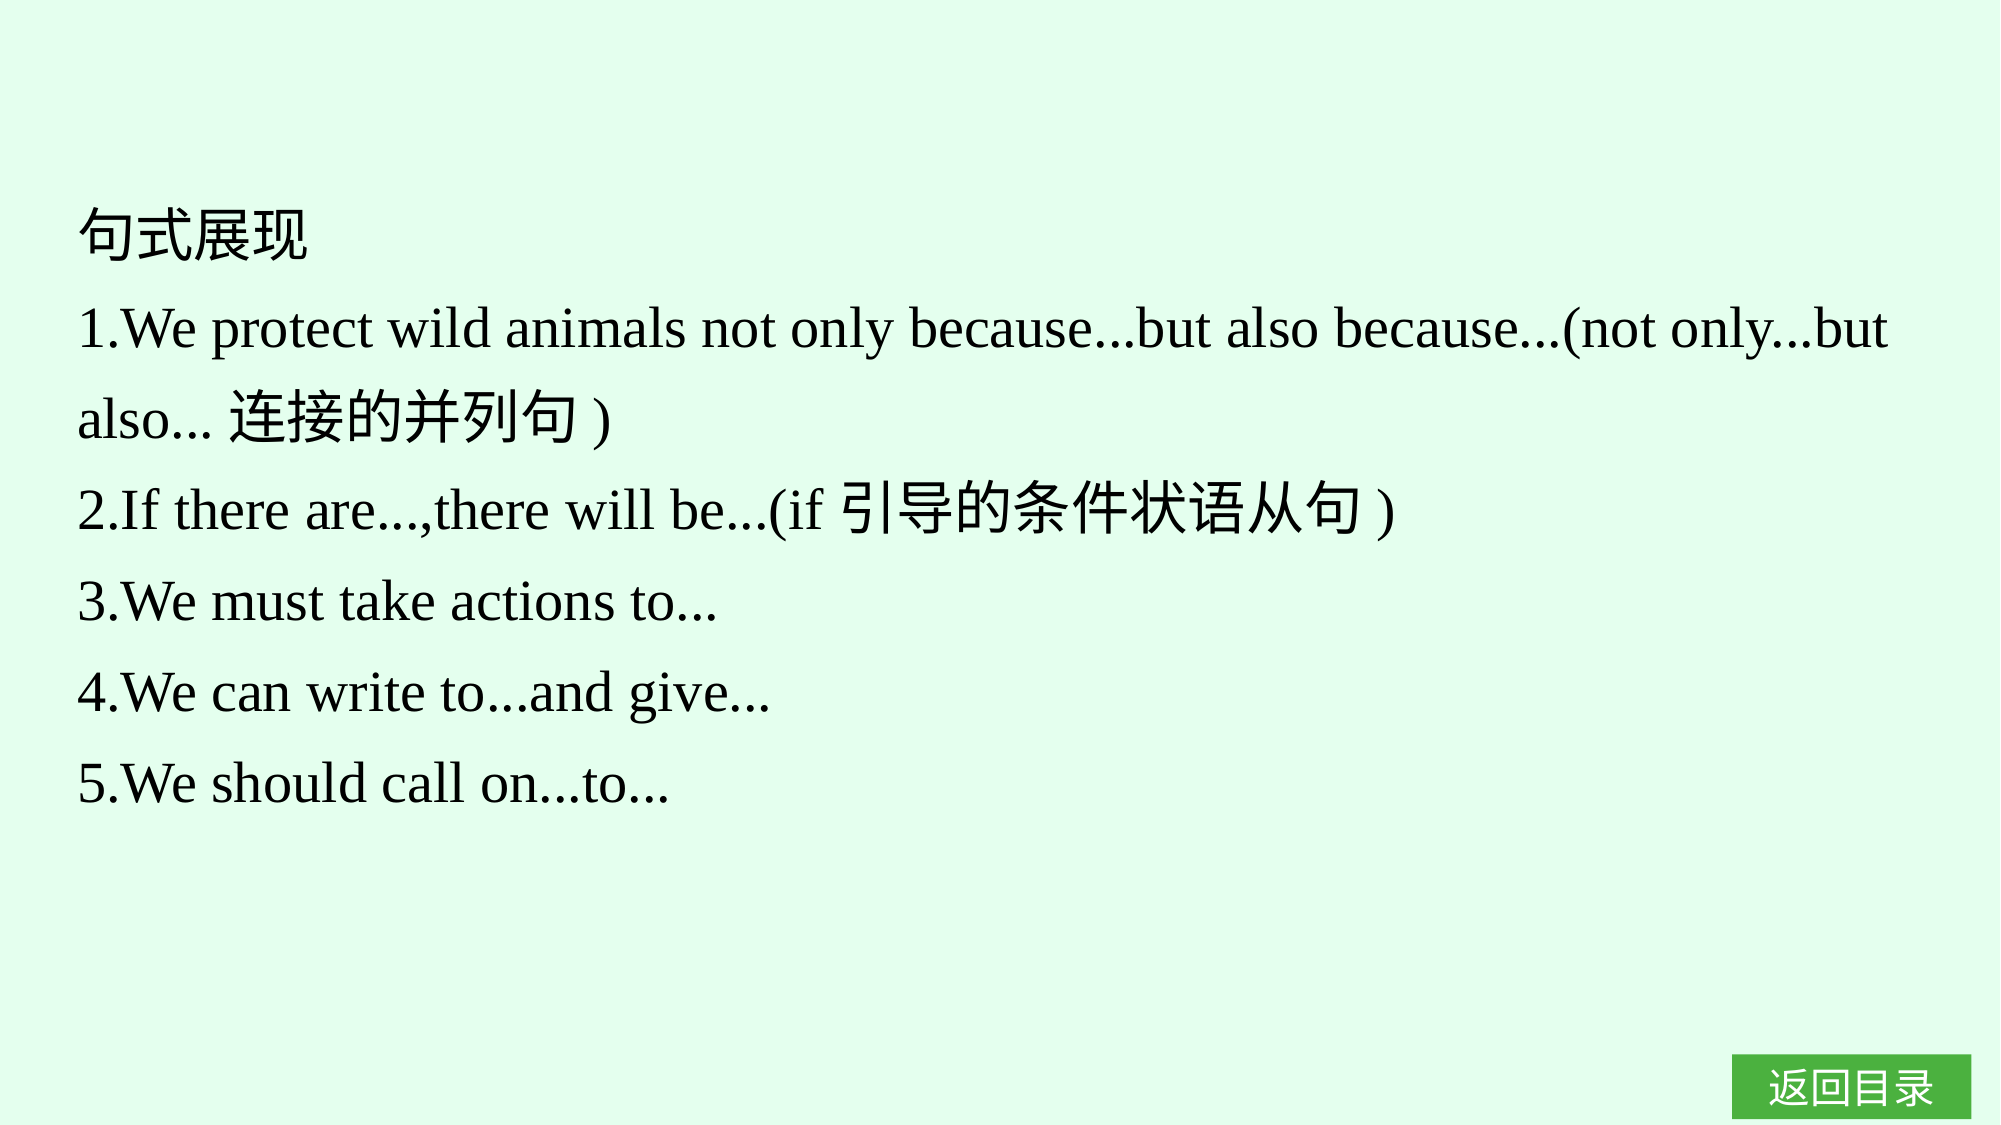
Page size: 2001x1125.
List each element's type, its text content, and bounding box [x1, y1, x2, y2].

text_box 句式展现 1.We protect wild animals not only because...but also because...(not only...but also...连接的并列句) 2.If there are...,there will be...(if引导的条件状语从句) 3.We must take actions to... 4.We can write to...and give... 5.We should call on...to... [62, 170, 1938, 822]
